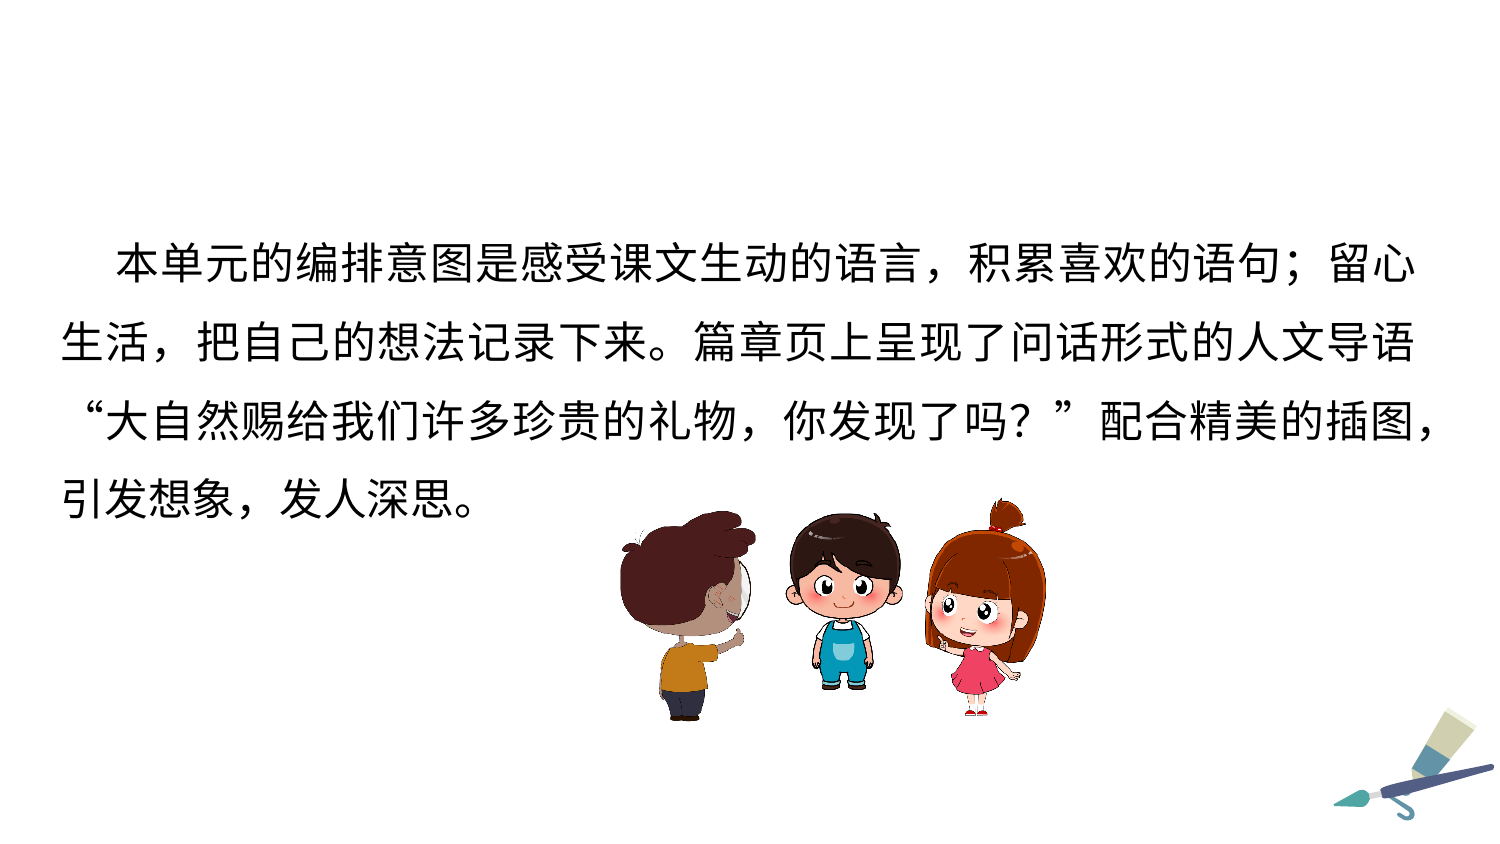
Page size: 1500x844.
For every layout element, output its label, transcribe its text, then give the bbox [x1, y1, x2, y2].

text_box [1358, 708, 1481, 844]
picture [580, 460, 1080, 746]
text_box 本单元的编排意图是感受课文生动的语言，积累喜欢的语句；留心生活，把自己的想法记录下来。篇章页上呈现了问话形式的人文导语“大自然赐给我们许多珍贵的礼物，你发现了吗？”配合精美的插图，引发想象，发人深思。 [0, 202, 1432, 532]
